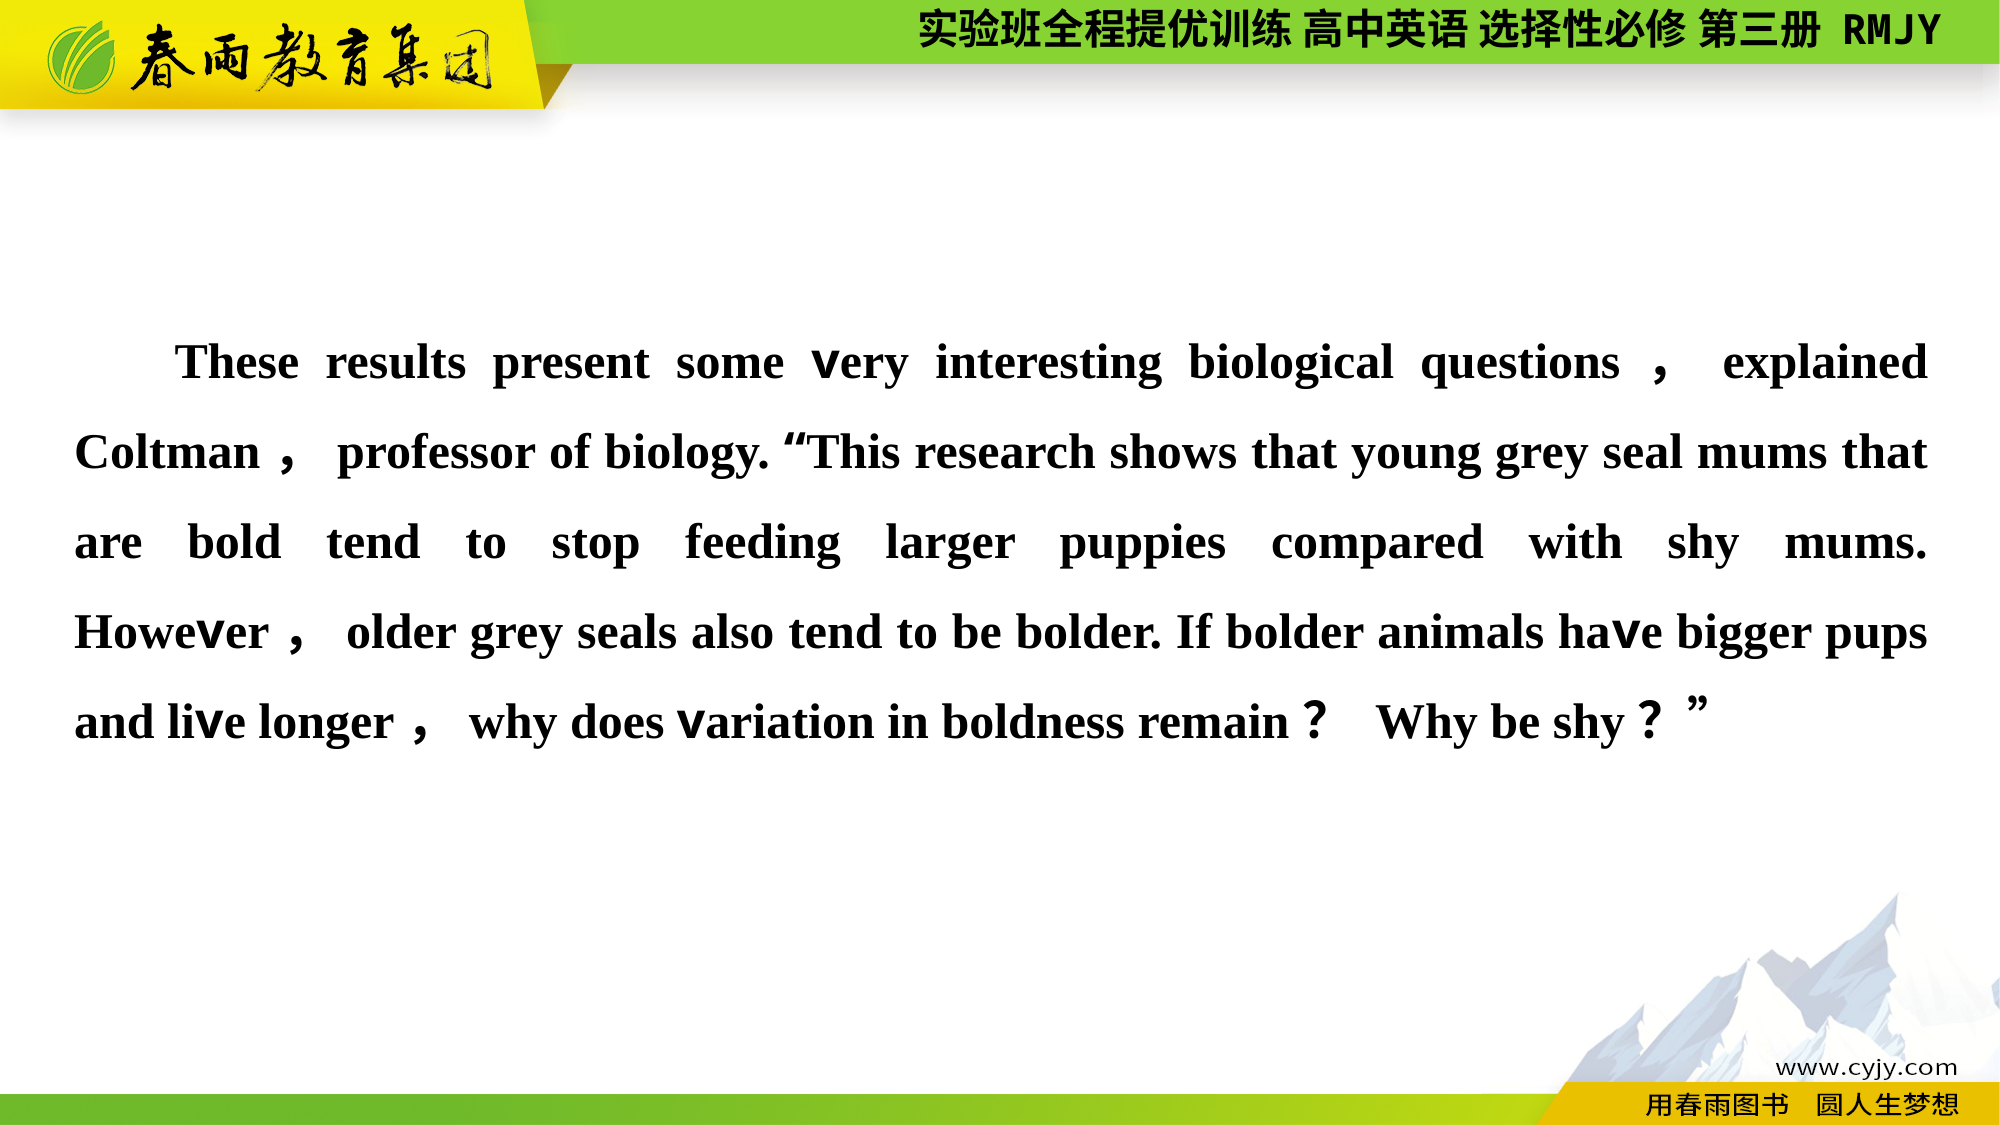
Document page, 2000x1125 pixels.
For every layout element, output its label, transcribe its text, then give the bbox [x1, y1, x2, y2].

picture [0, 0, 2000, 1125]
list These results present some very interesting biological questions，explained Coltman，professor of biology. “This research shows that young grey seal mums that are bold tend to stop feeding larger puppies compared with shy mums. However，older grey seals also tend to be bolder. If bolder animals have bigger pups and live longer，why does variation in boldness remain？ Why be shy？” [59, 290, 1944, 751]
